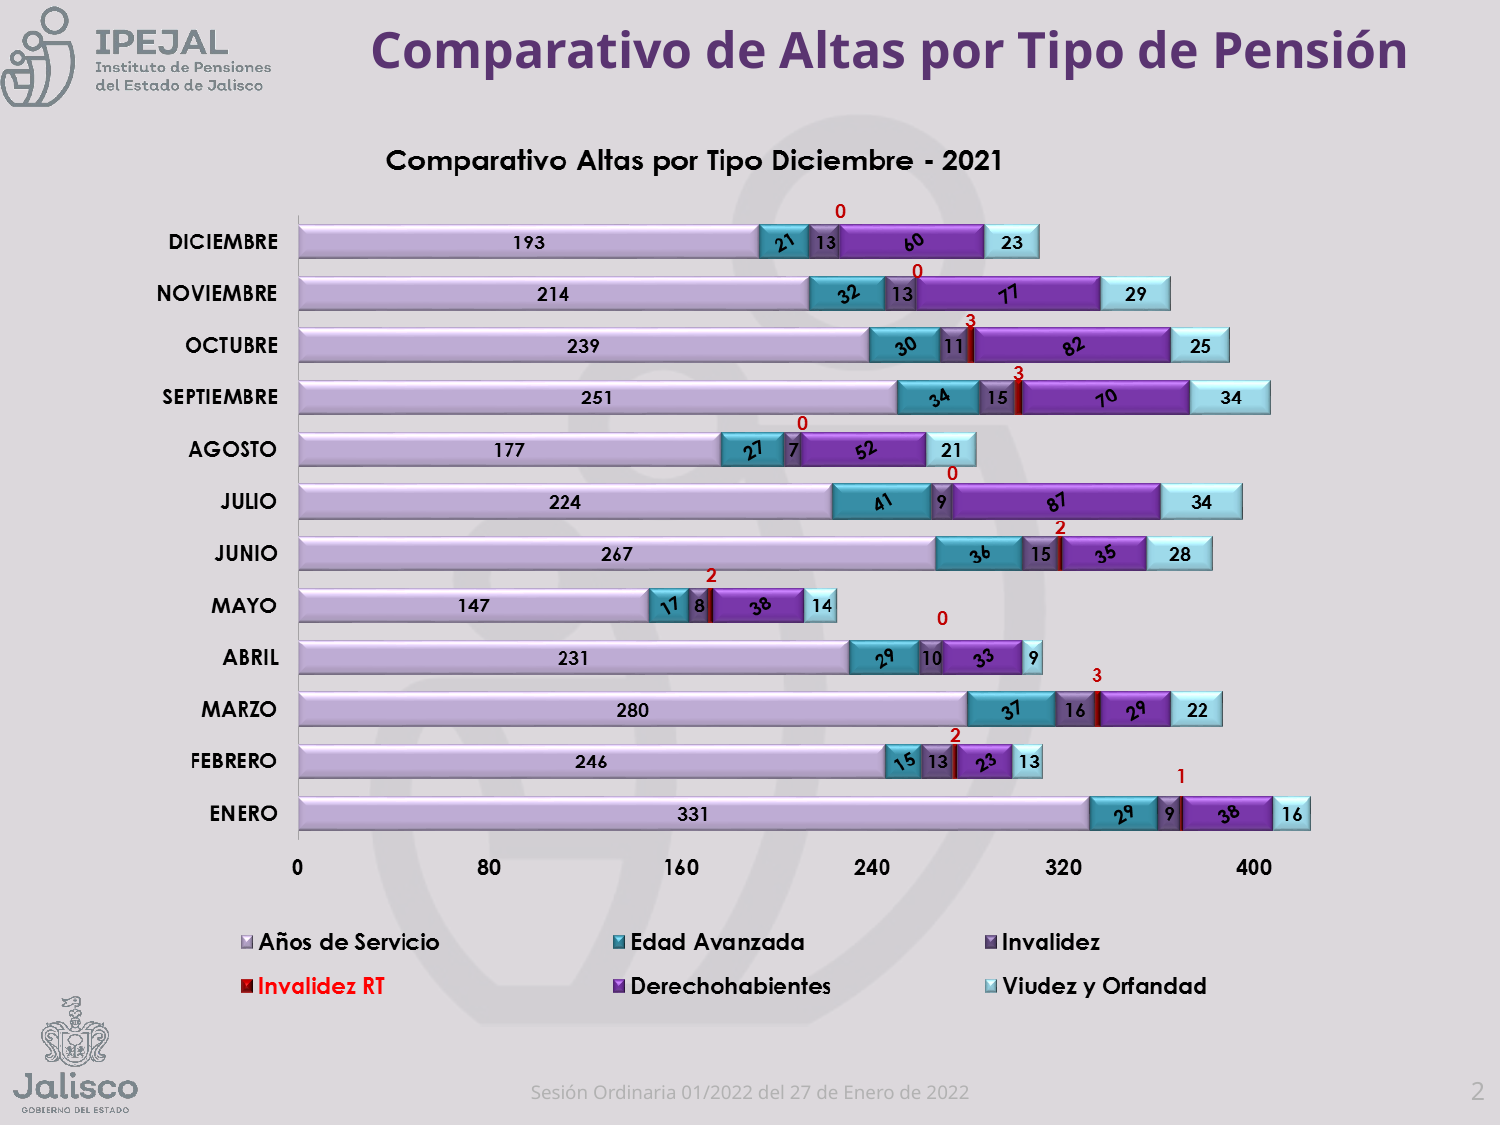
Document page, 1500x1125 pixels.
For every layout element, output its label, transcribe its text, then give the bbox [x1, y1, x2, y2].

picture [0, 116, 1414, 1125]
title Comparativo de Altas por Tipo de Pensión [280, 7, 1500, 91]
picture [0, 6, 271, 107]
footer Sesión Ordinaria 01/2022 del 27 de Enero de 2022 [471, 1062, 1029, 1122]
slide_number 2 [1149, 1062, 1500, 1122]
